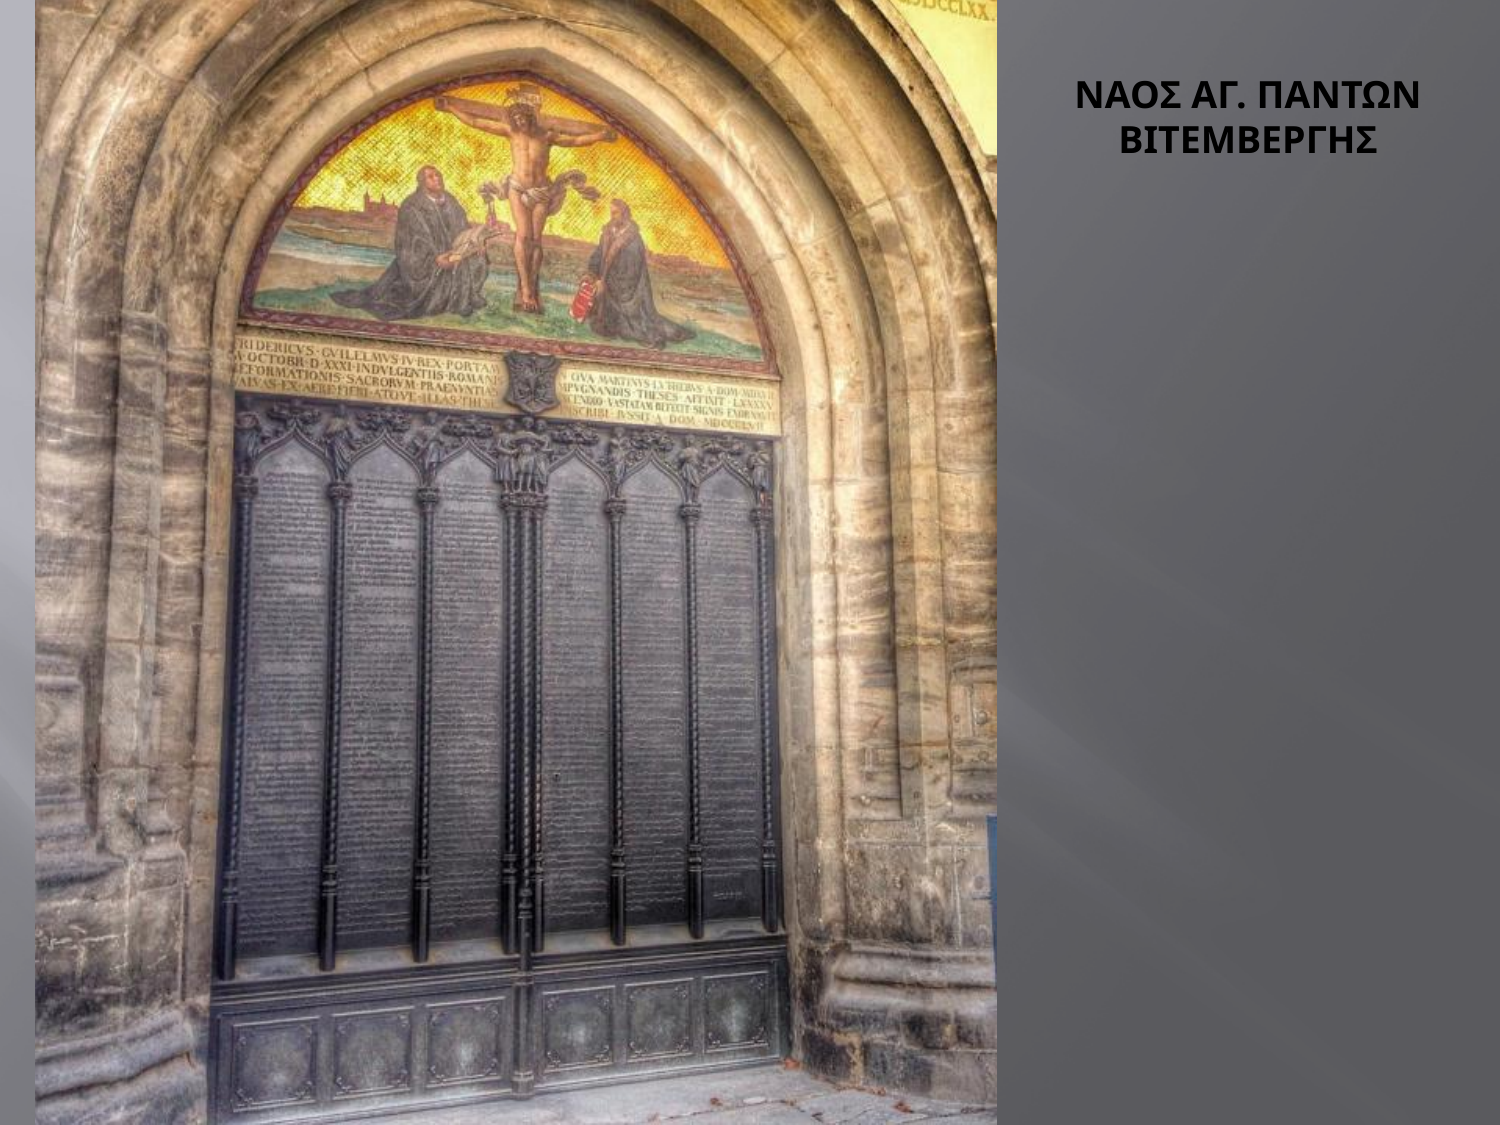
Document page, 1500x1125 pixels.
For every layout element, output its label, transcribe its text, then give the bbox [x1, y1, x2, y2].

title ΝΑΟΣ ΑΓ. ΠΑΝΤΩΝ ΒΙΤΕΜΒΕΡΓΗΣ [997, 0, 1500, 233]
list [34, 0, 997, 1125]
